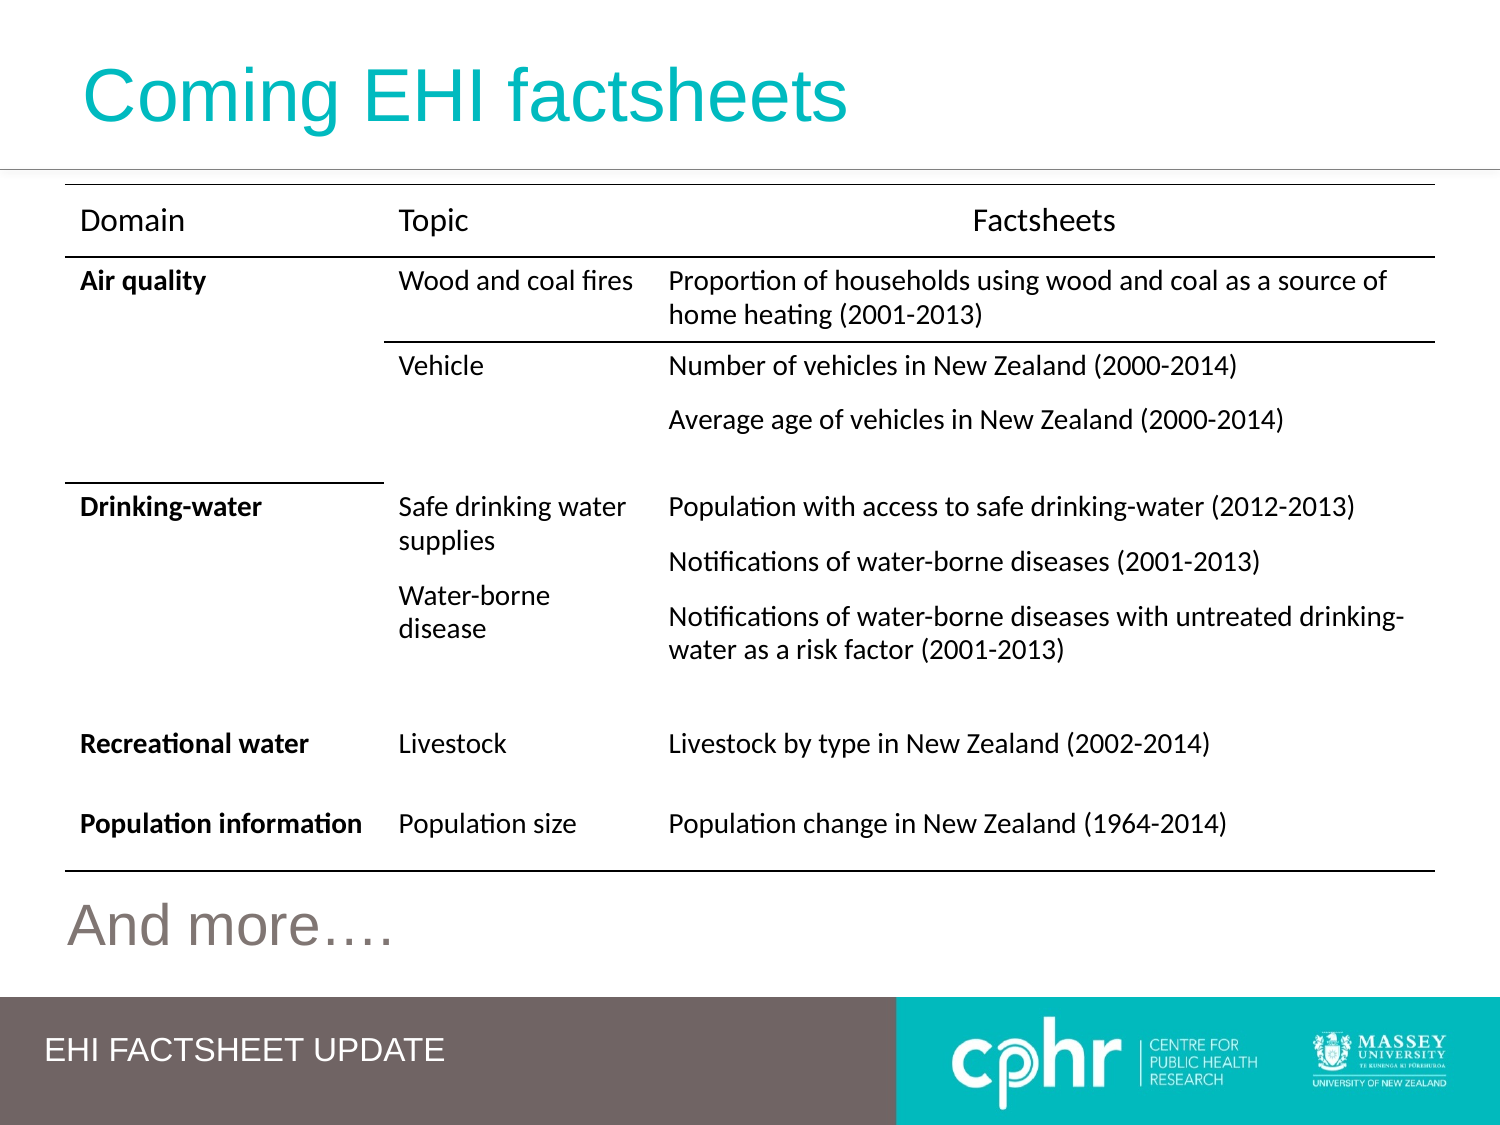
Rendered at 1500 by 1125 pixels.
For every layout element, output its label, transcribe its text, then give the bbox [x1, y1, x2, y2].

picture [0, 997, 1500, 1125]
table_header Topic [384, 185, 654, 256]
table_cell Vehicle [384, 343, 654, 483]
table_header Factsheets [654, 185, 1435, 256]
title Coming EHI factsheets [68, 38, 1482, 161]
text_box EHI FACTSHEET UPDATE [29, 1020, 815, 1100]
list [68, 199, 1482, 918]
table_cell Air quality [65, 258, 384, 482]
table_cell Population with access to safe drinking-water (2012-2013) Notifications of water-borne diseases (2001-2013) Notifications of water-borne diseases with untreated drinking-water as a risk factor (2001-2013) [654, 483, 1435, 719]
table_cell Population information [65, 799, 384, 870]
table_cell Wood and coal fires [384, 258, 654, 341]
table_cell Livestock by type in New Zealand (2002-2014) [654, 719, 1435, 799]
table_cell Livestock [384, 719, 654, 799]
table_header Domain [65, 185, 384, 256]
list And more…. [53, 879, 1423, 1020]
table_cell Drinking-water [65, 484, 384, 719]
table_cell Population size [384, 799, 654, 870]
table_cell Safe drinking water supplies Water-borne disease [384, 483, 654, 719]
table_cell Recreational water [65, 719, 384, 799]
table_cell Number of vehicles in New Zealand (2000-2014) Average age of vehicles in New Zealand (2000-2014) [654, 343, 1435, 483]
table_cell Proportion of households using wood and coal as a source of home heating (2001-2013) [654, 258, 1435, 341]
table_cell Population change in New Zealand (1964-2014) [654, 799, 1435, 870]
